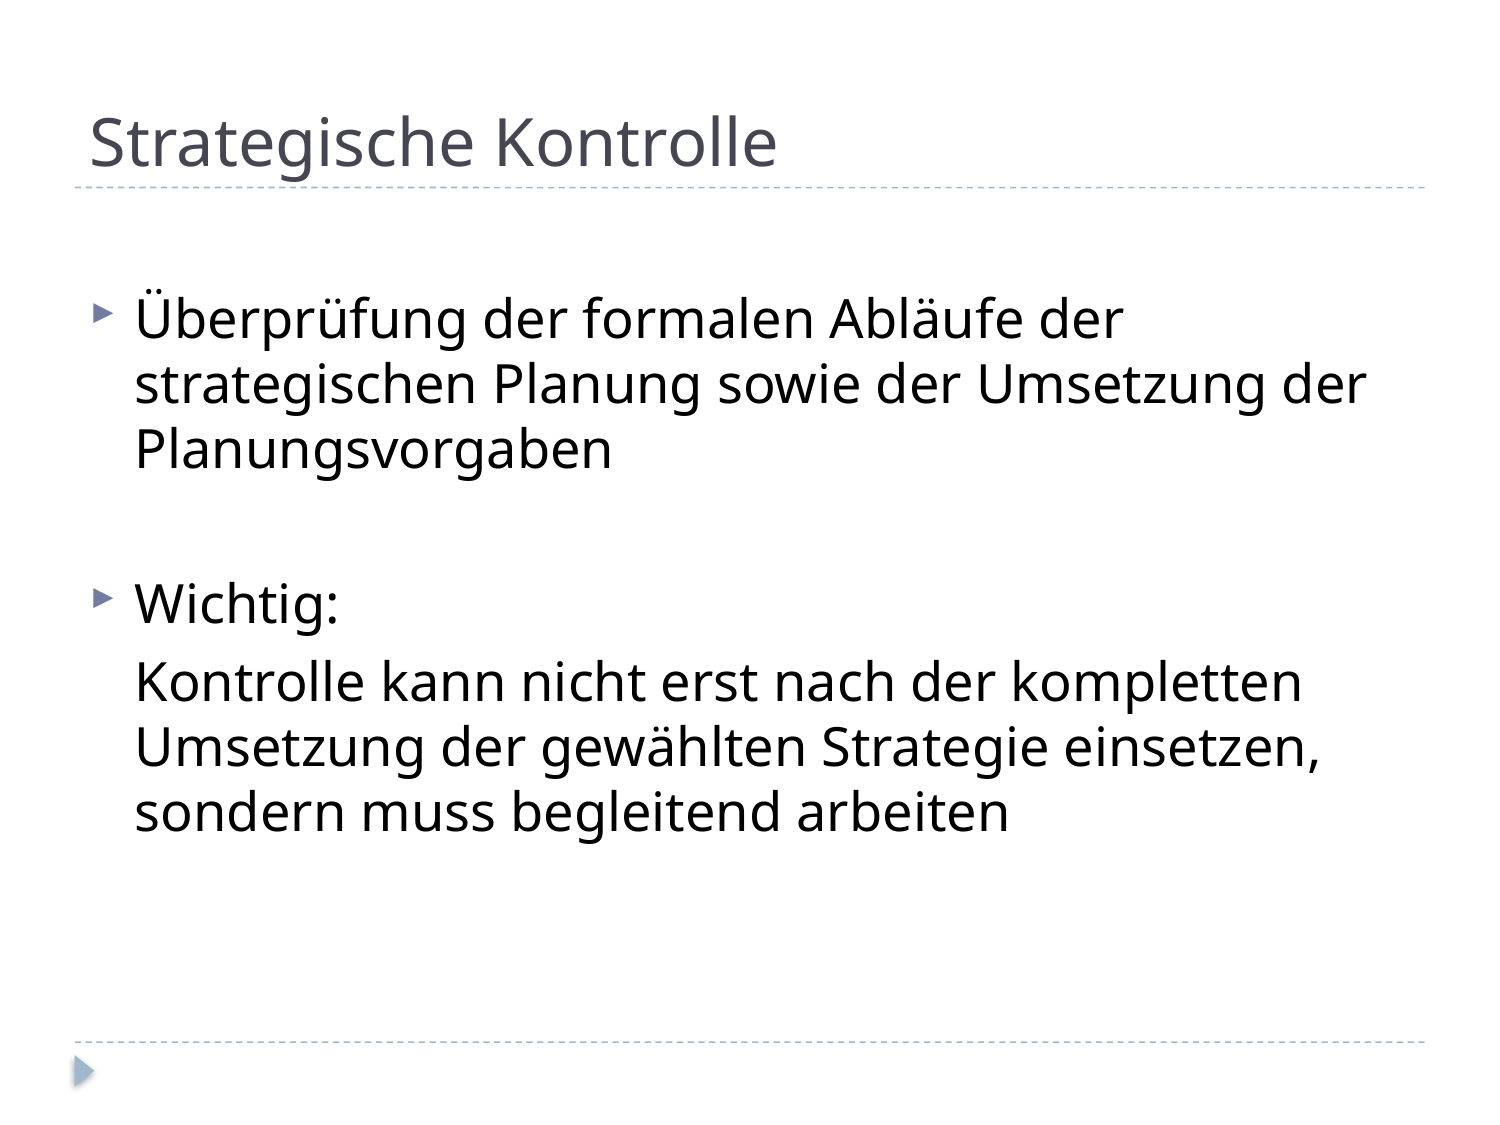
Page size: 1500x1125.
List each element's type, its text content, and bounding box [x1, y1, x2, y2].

list Überprüfung der formalen Abläufe der strategischen Planung sowie der Umsetzung der Planungsvorgaben Wichtig: Kontrolle kann nicht erst nach der kompletten Umsetzung der gewählten Strategie einsetzen, sondern muss begleitend arbeiten [75, 200, 1425, 1006]
title Strategische Kontrolle [75, 24, 1425, 188]
